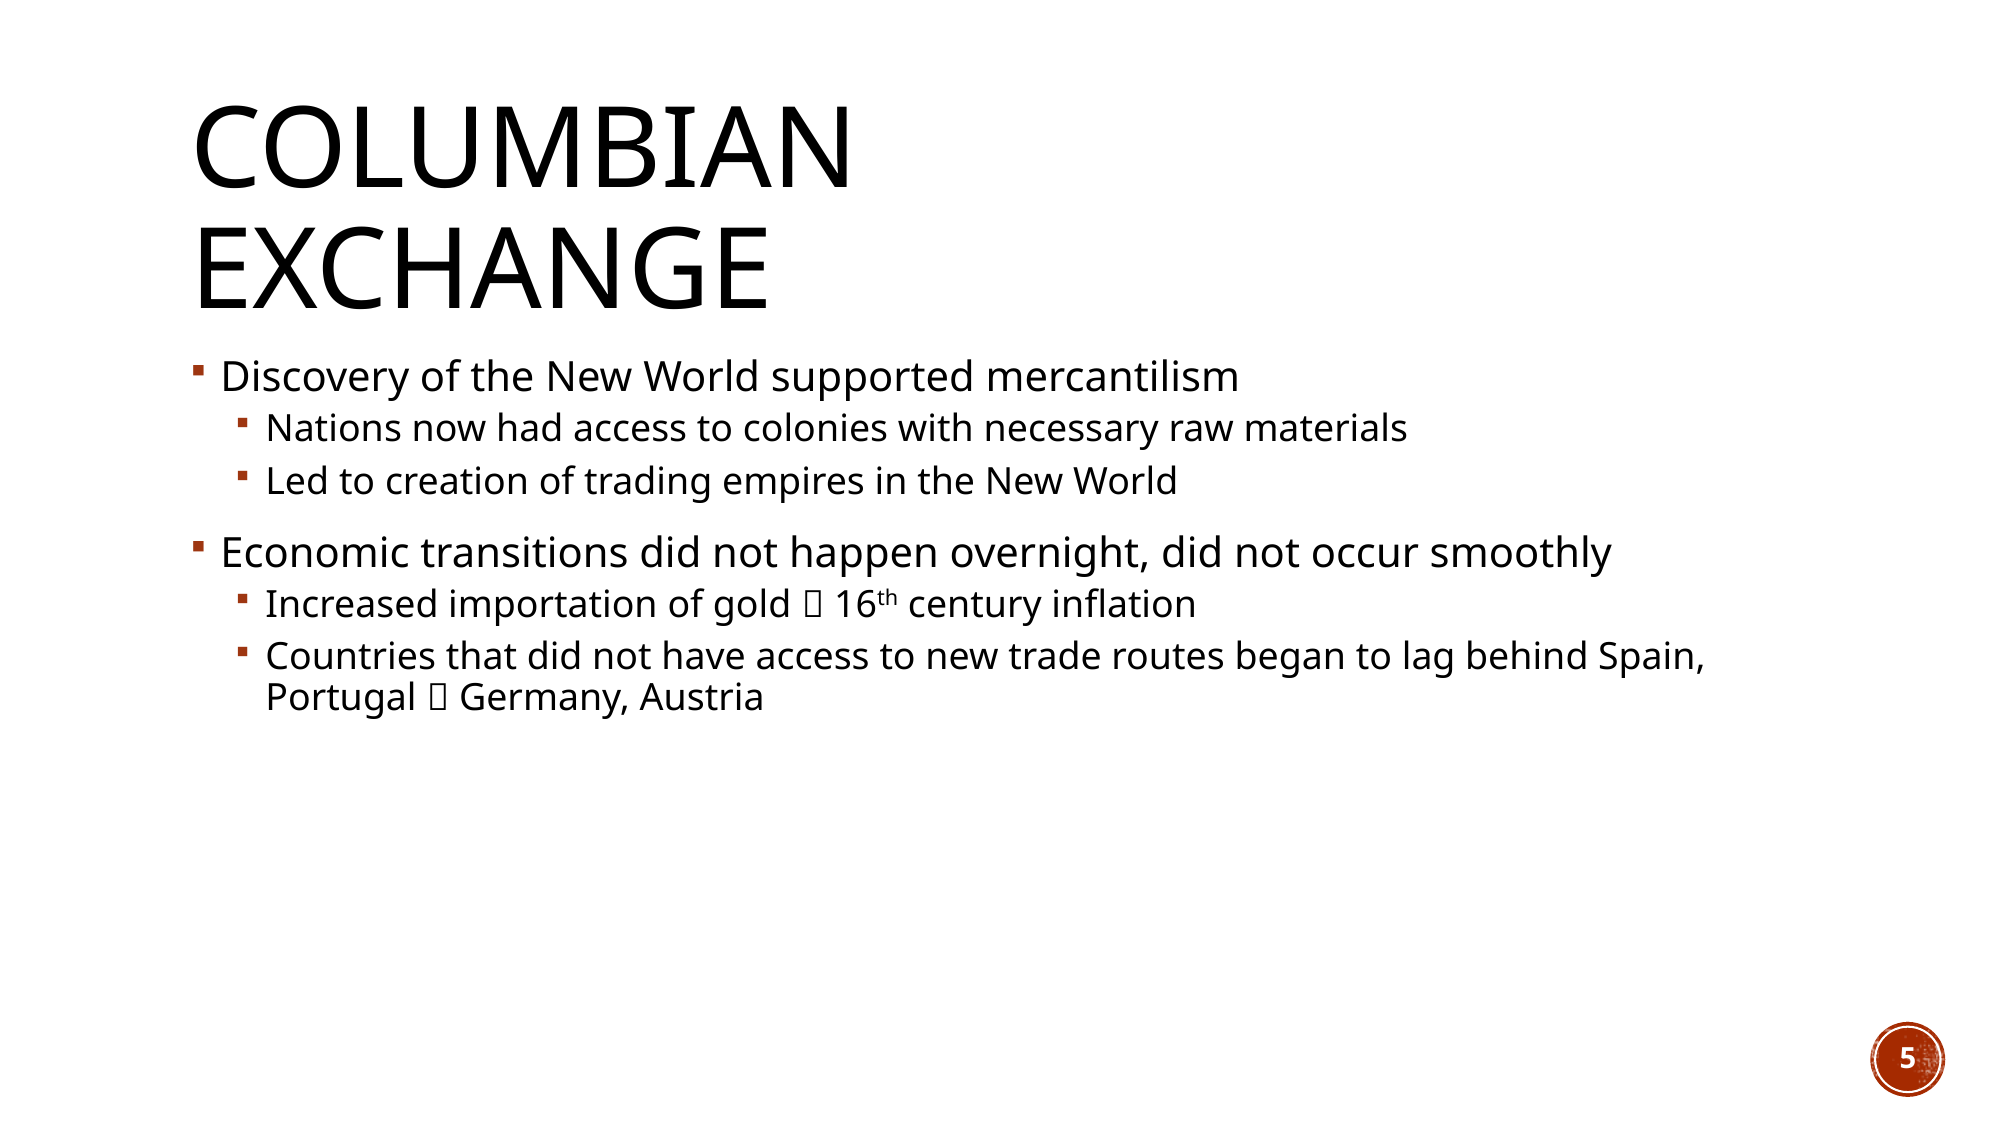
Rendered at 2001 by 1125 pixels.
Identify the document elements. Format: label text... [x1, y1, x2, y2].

list Discovery of the New World supported mercantilism Nations now had access to colonies with necessary raw materials Led to creation of trading empires in the New World Economic transitions did not happen overnight, did not occur smoothly Increased importation of gold  16th century inflation Countries that did not have access to new trade routes began to lag behind Spain, Portugal  Germany, Austria [175, 348, 1826, 1013]
slide_number 5 [1855, 1028, 1961, 1089]
title Columbian Exchange [175, 79, 1826, 344]
